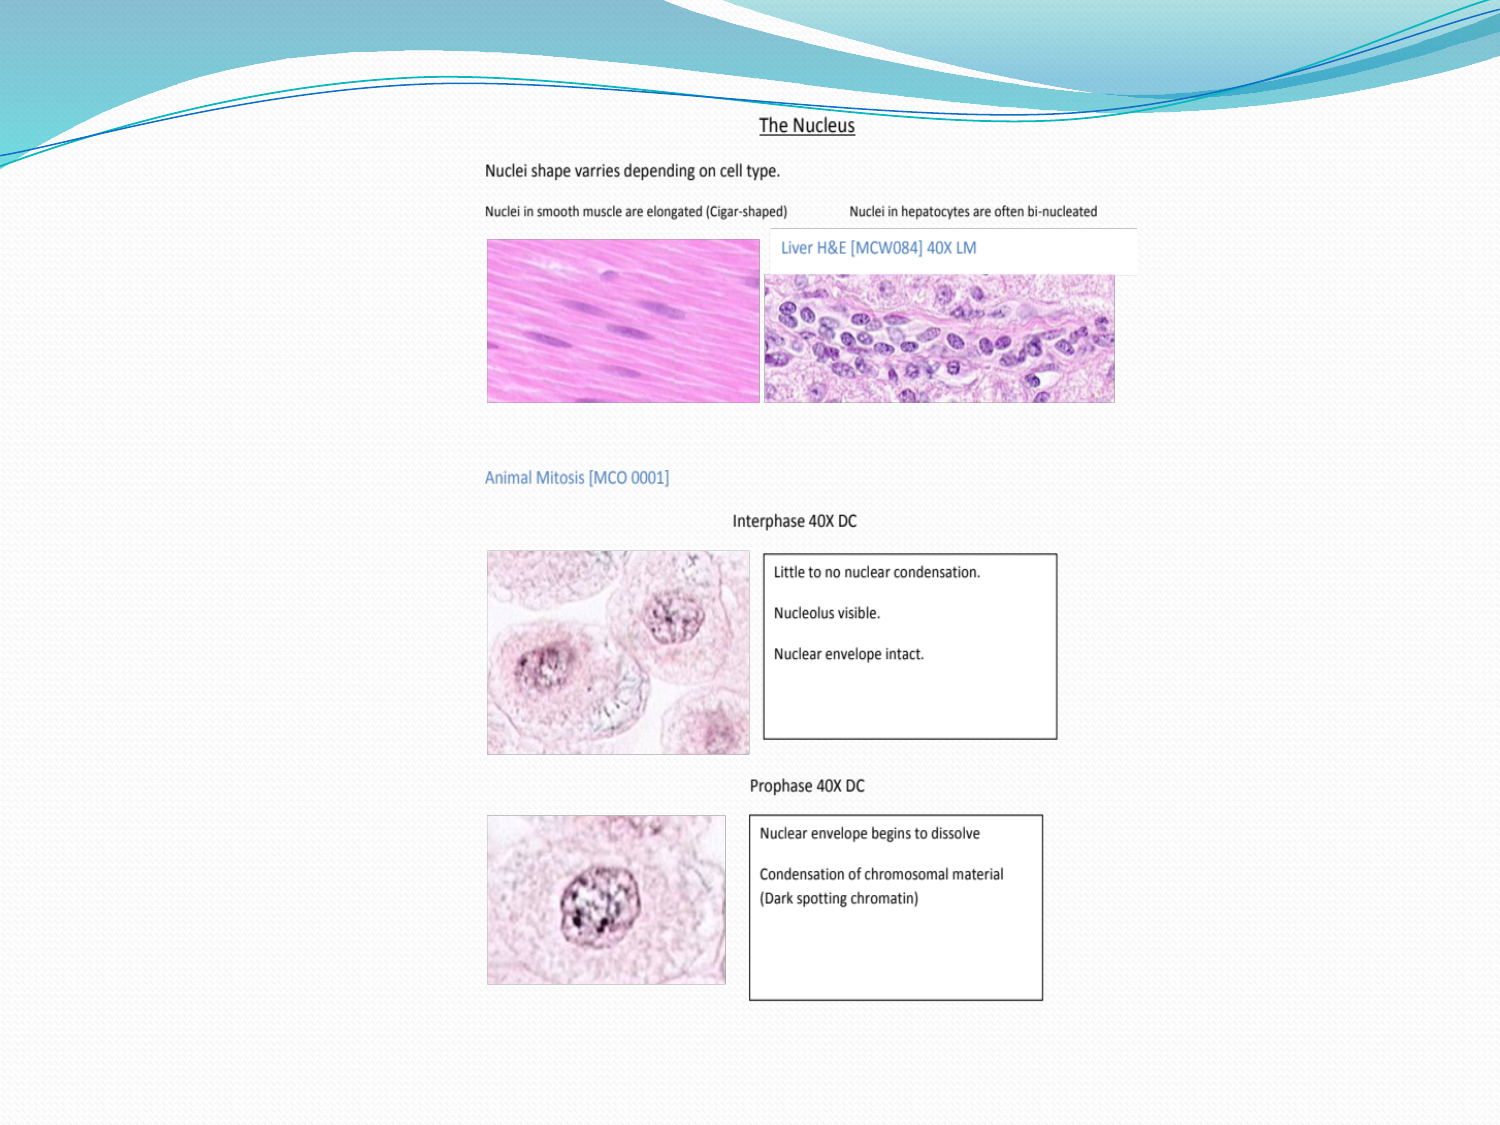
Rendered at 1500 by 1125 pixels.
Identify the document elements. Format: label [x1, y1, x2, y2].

list [30, 0, 1474, 1076]
